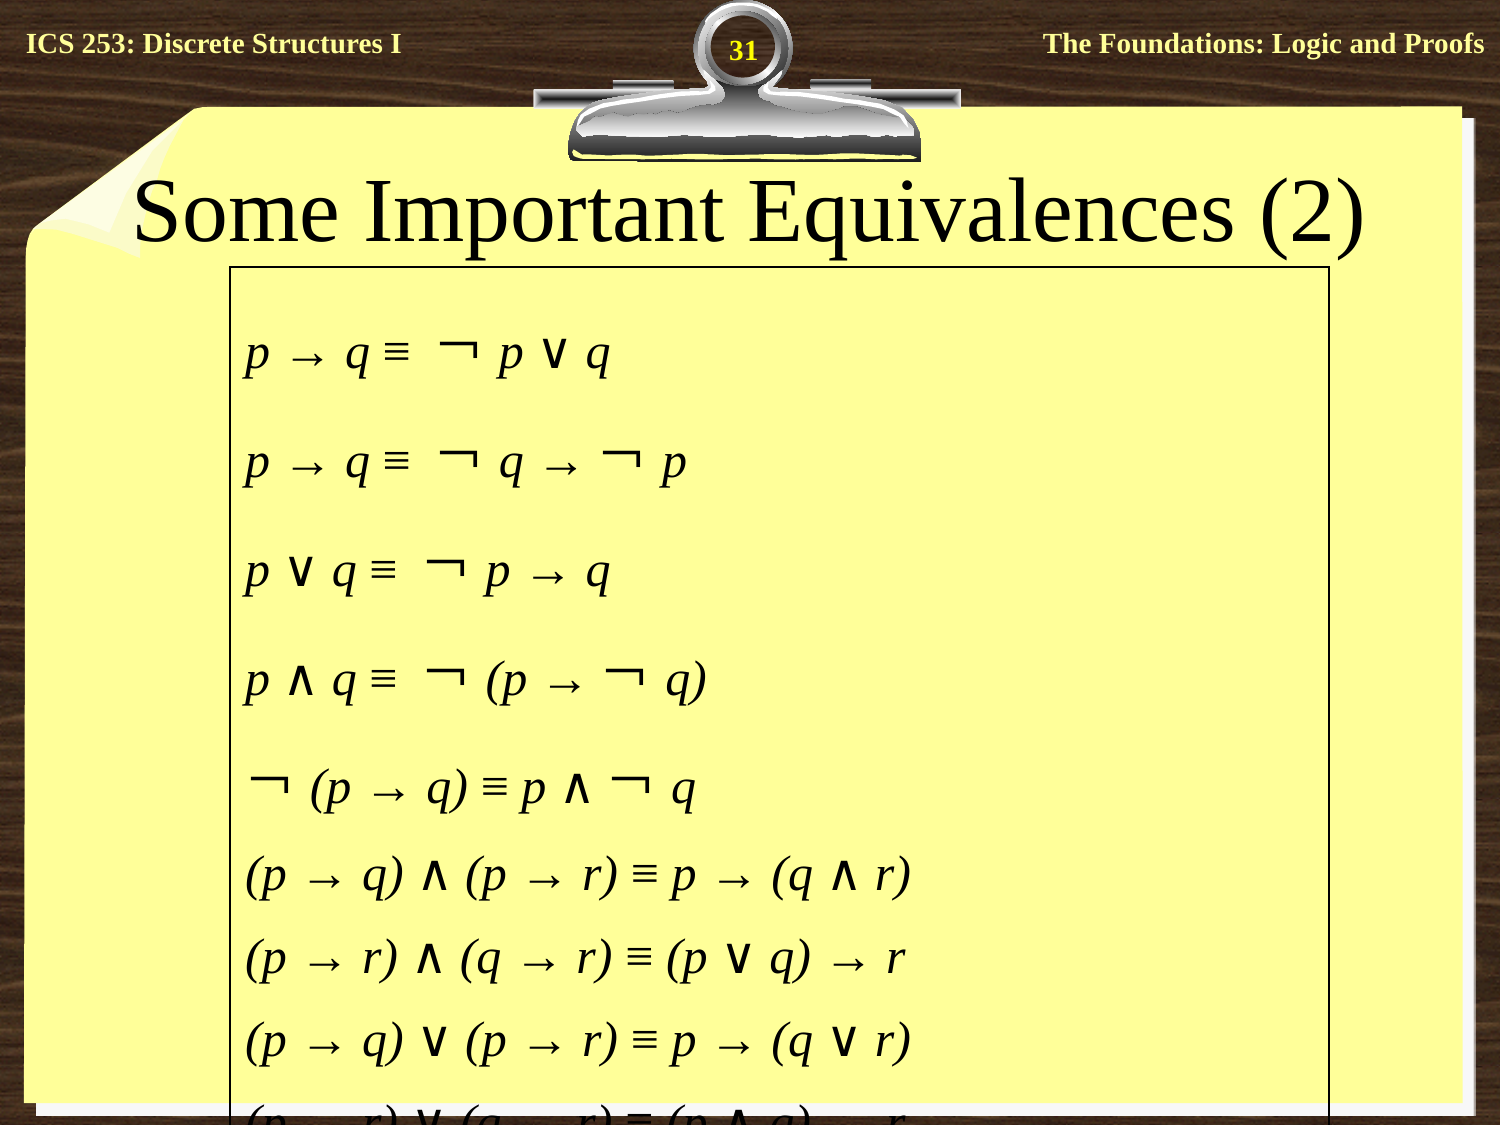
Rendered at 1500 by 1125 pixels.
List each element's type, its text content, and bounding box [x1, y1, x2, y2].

slide_number 31 [423, 6, 774, 92]
picture [754, 0, 1500, 1125]
picture [0, 0, 733, 1125]
table_header p → q ≡ ￢p ∨ q p → q ≡ ￢q →￢p p ∨ q ≡ ￢p → q p ∧ q ≡ ￢(p →￢q) ￢(p → q) ≡ p ∧￢q (p → q) ∧ (p → r) ≡ p → (q ∧ r) (p → r) ∧ (q → r) ≡ (p ∨ q) → r (p → q) ∨ (p → r) ≡ p → (q ∨ r) (p → r) ∨ (q → r) ≡ (p ∧ q) → r [231, 268, 1328, 1125]
title Some Important Equivalences (2) [112, 142, 1388, 268]
